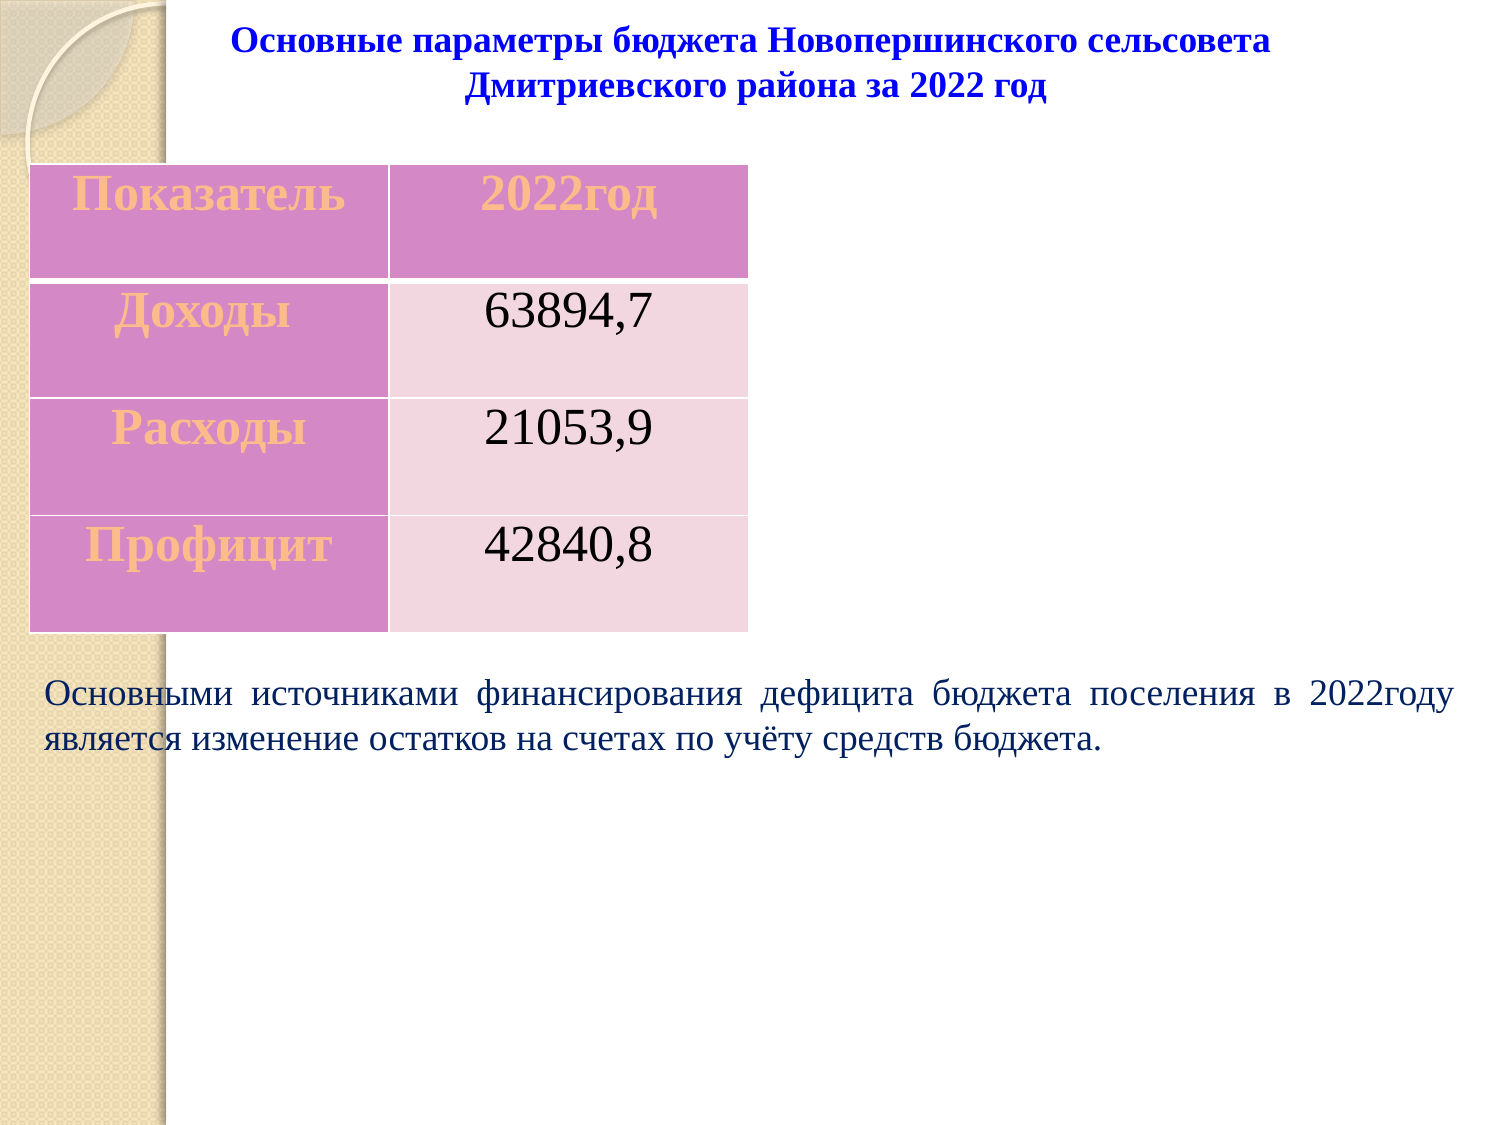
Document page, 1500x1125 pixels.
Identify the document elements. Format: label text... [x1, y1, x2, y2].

table_cell 63894,7 [390, 284, 748, 397]
table_cell Расходы [30, 399, 388, 515]
text_box Основными источниками финансирования дефицита бюджета поселения в 2022году является изменение остатков на счетах по учёту средств бюджета. [29, 660, 1471, 766]
table_header Показатель [30, 165, 388, 278]
table_header 2022год [390, 165, 748, 278]
table_cell Профицит [30, 516, 388, 632]
table_cell 42840,8 [390, 516, 748, 632]
text_box Основные параметры бюджета Новопершинского сельсовета Дмитриевского района за 2022 год [29, 7, 1483, 112]
table_cell Доходы [30, 284, 388, 397]
table_cell 21053,9 [390, 399, 748, 515]
